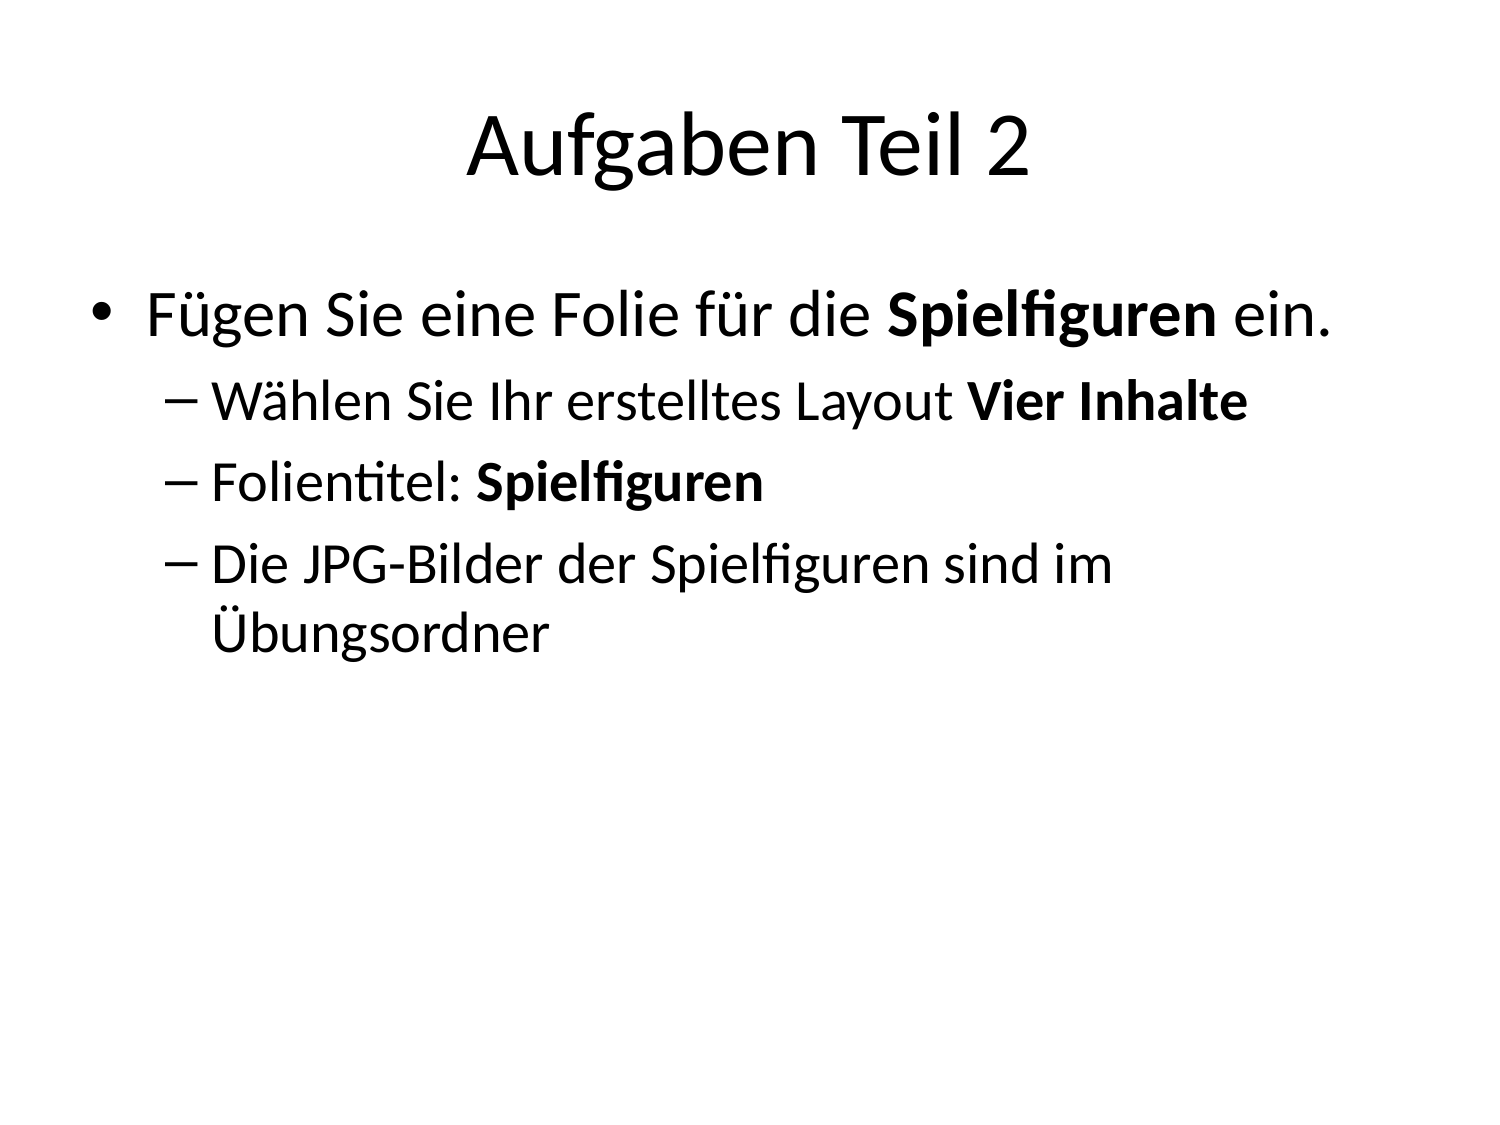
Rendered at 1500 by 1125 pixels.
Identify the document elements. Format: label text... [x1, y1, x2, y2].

title Aufgaben Teil 2 [75, 45, 1425, 233]
list Fügen Sie eine Folie für die Spielfiguren ein. Wählen Sie Ihr erstelltes Layout Vier Inhalte Folientitel: Spielfiguren Die JPG-Bilder der Spielfiguren sind im Übungsordner [75, 262, 1425, 1005]
